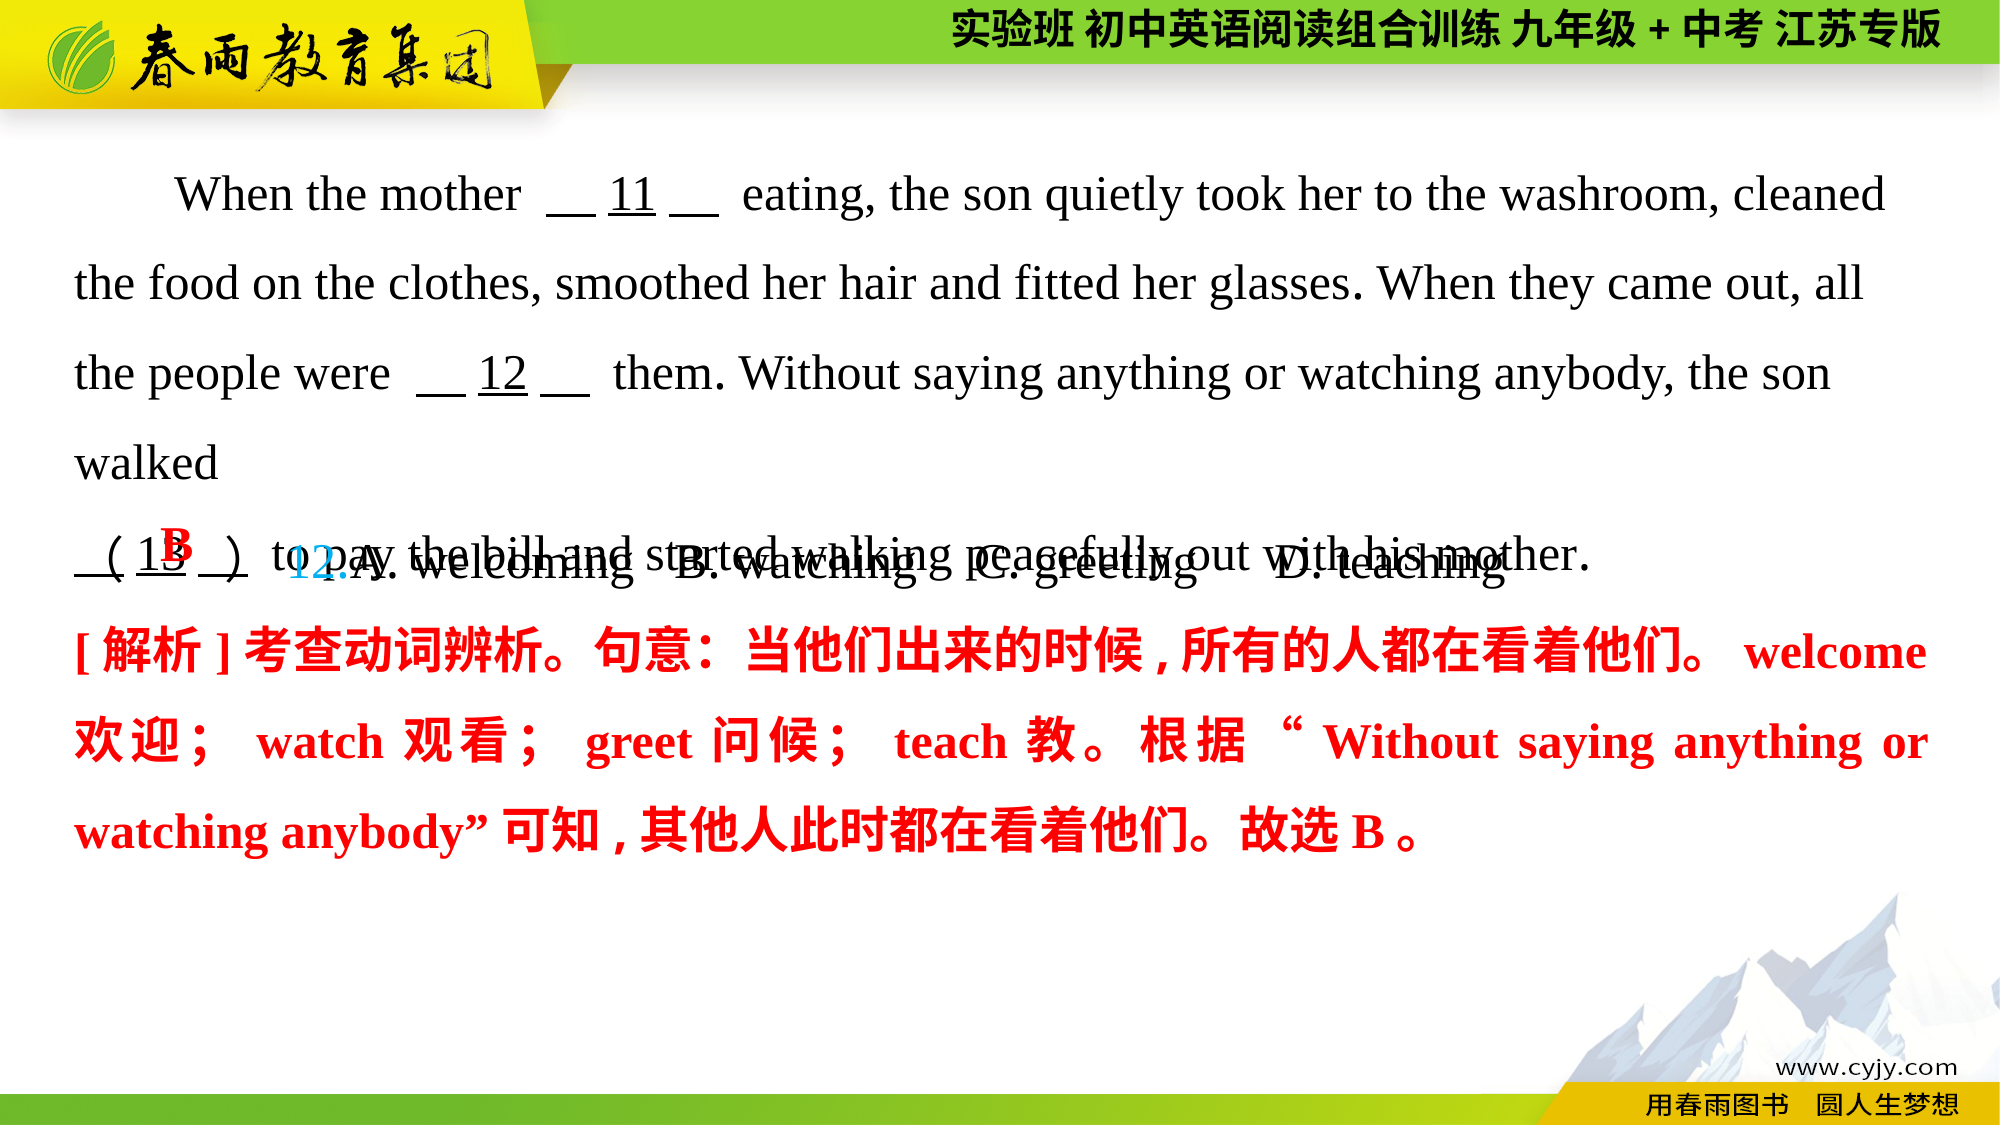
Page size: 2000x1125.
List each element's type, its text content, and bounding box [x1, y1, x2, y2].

text_box B [145, 504, 209, 580]
text_box [解析]考查动词辨析。句意：当他们出来的时候,所有的人都在看着他们。welcome欢迎；watch观看；greet问候；teach教。根据“Without saying anything or watching anybody”可知,其他人此时都在看着他们。故选B。 [59, 581, 1944, 867]
picture [0, 0, 2000, 1125]
text_box （ ）12.A. welcoming B. watching C. greeting D. teaching [59, 491, 1944, 581]
list When the mother 11 eating, the son quietly took her to the washroom, cleaned the food on the clothes, smoothed her hair and fitted her glasses. When they came out, all the people were 12 them. Without saying anything or watching anybody, the son walked 13 to pay the bill and started walking peacefully out with his mother. [59, 122, 1944, 491]
